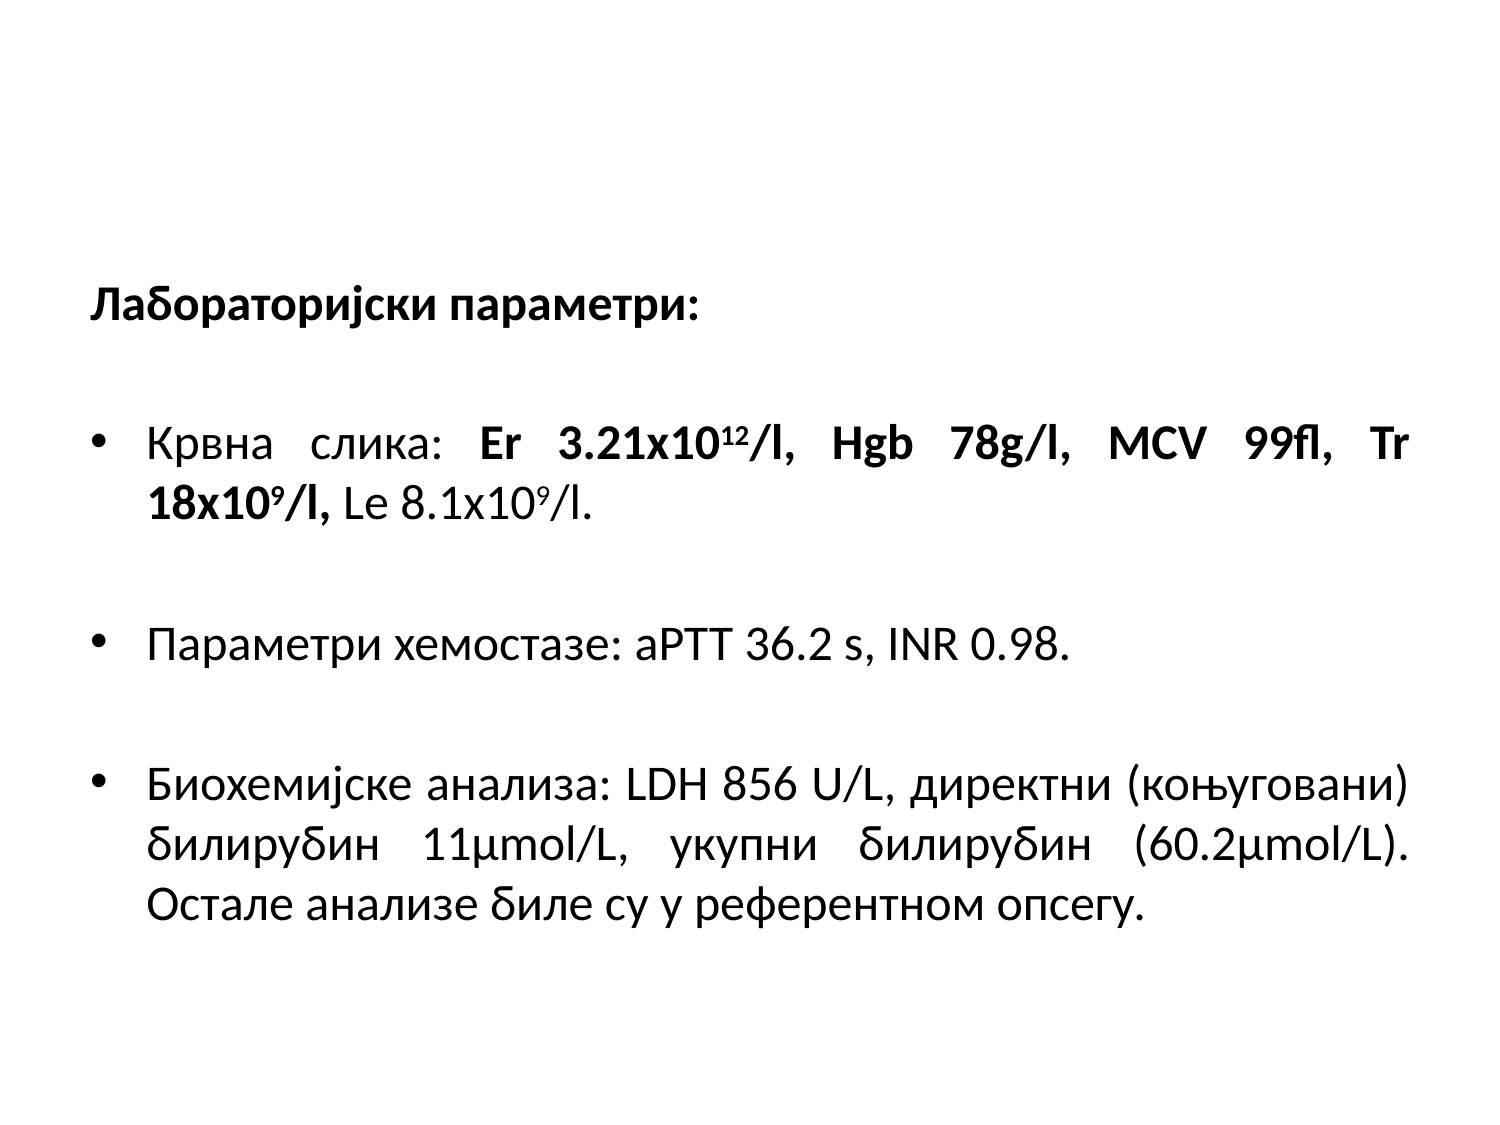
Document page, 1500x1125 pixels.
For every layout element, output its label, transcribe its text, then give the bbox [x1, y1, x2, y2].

list Лабораторијски параметри: Крвна слика: Еr 3.21x1012/l, Hgb 78g/l, MCV 99fl, Tr 18x109/l, Le 8.1x109/l. Параметри хемостазе: aPTT 36.2 s, INR 0.98. Биохемијске анализа: LDH 856 U/L, директни (коњуговани) билирубин 11µmol/L, укупни билирубин (60.2µmol/L). Остале анализе биле су у референтном опсегу. [75, 262, 1425, 1005]
